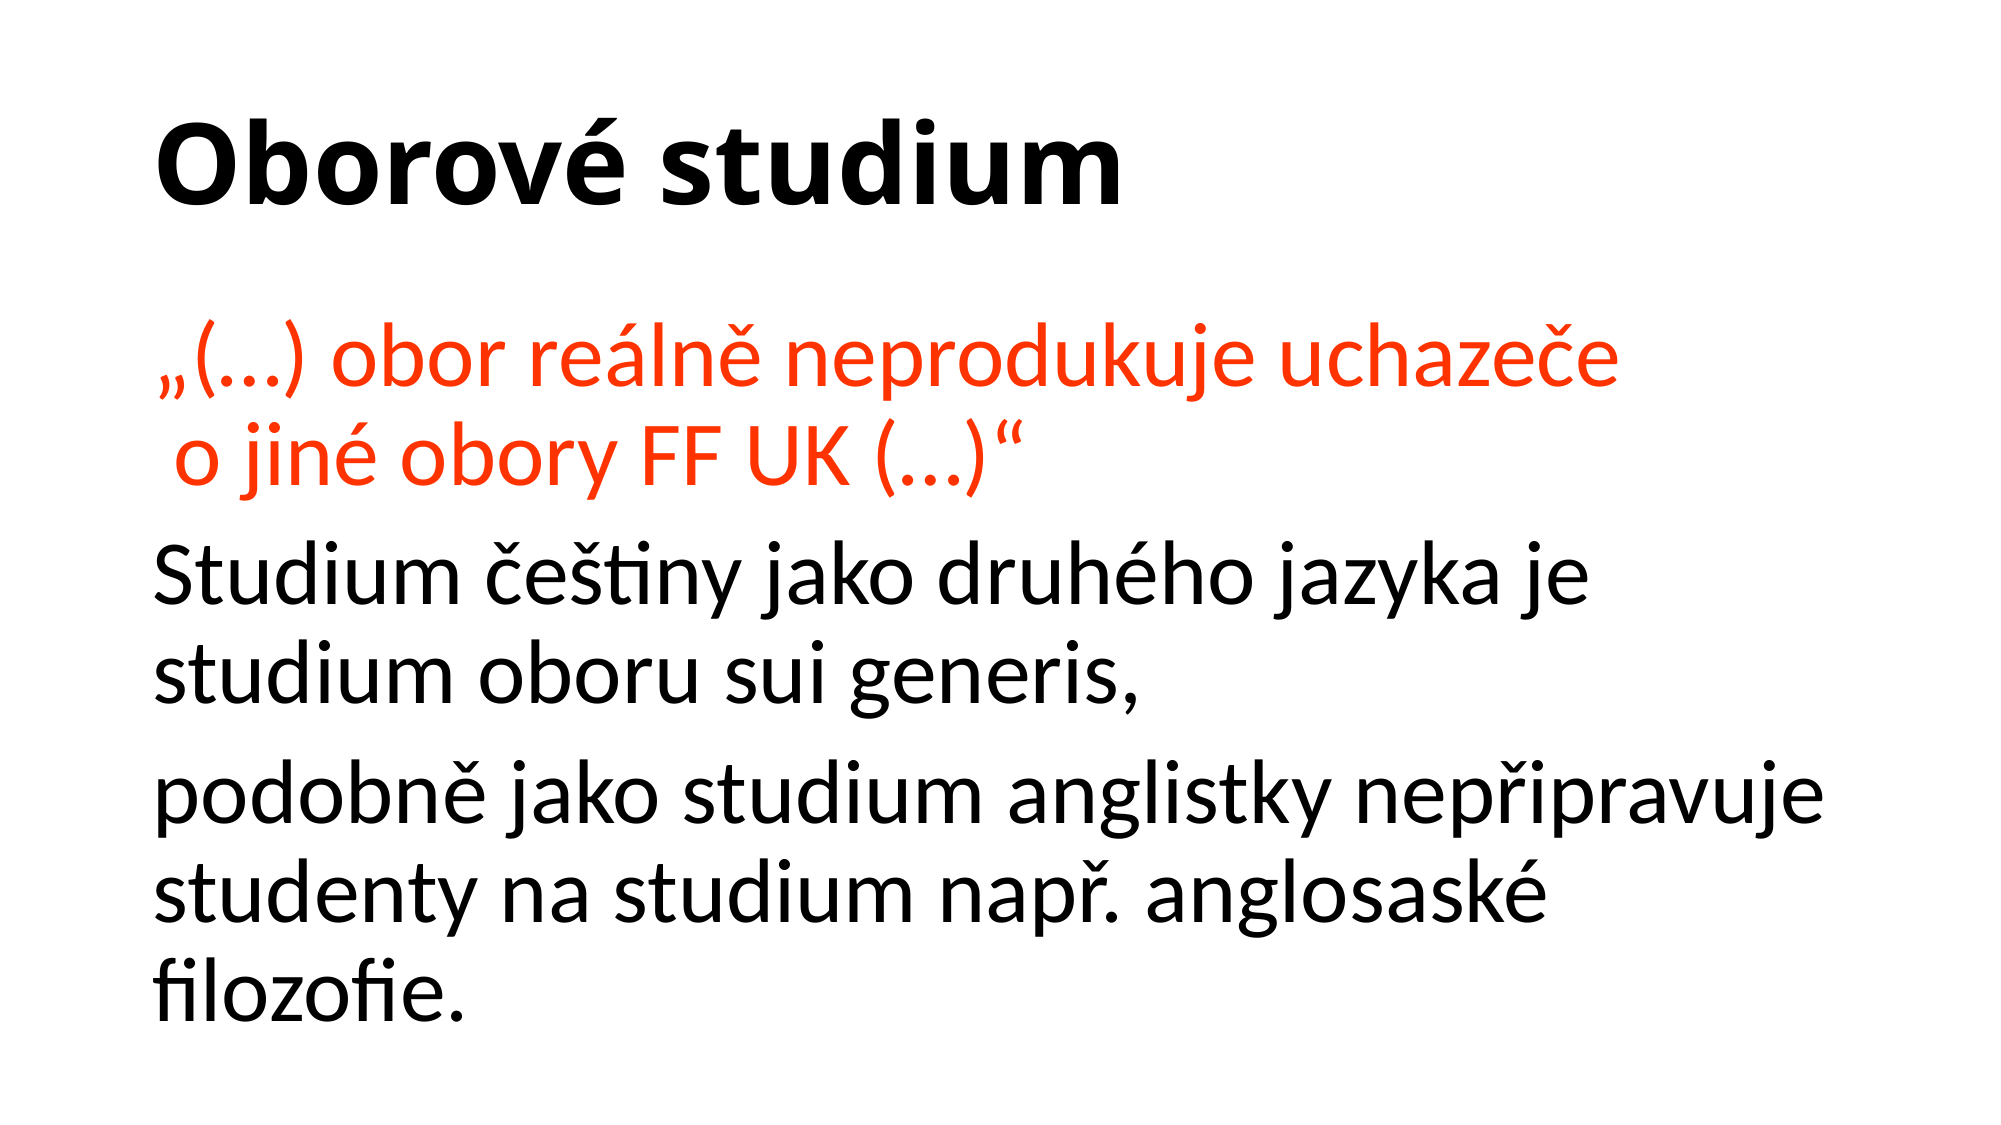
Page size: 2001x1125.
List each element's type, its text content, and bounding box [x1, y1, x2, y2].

list „(…) obor reálně neprodukuje uchazeče o jiné obory FF UK (…)“ Studium češtiny jako druhého jazyka je studium oboru sui generis, podobně jako studium anglistky nepřipravuje studenty na studium např. anglosaské filozofie. [137, 299, 1863, 1014]
title Oborové studium [137, 59, 1863, 278]
